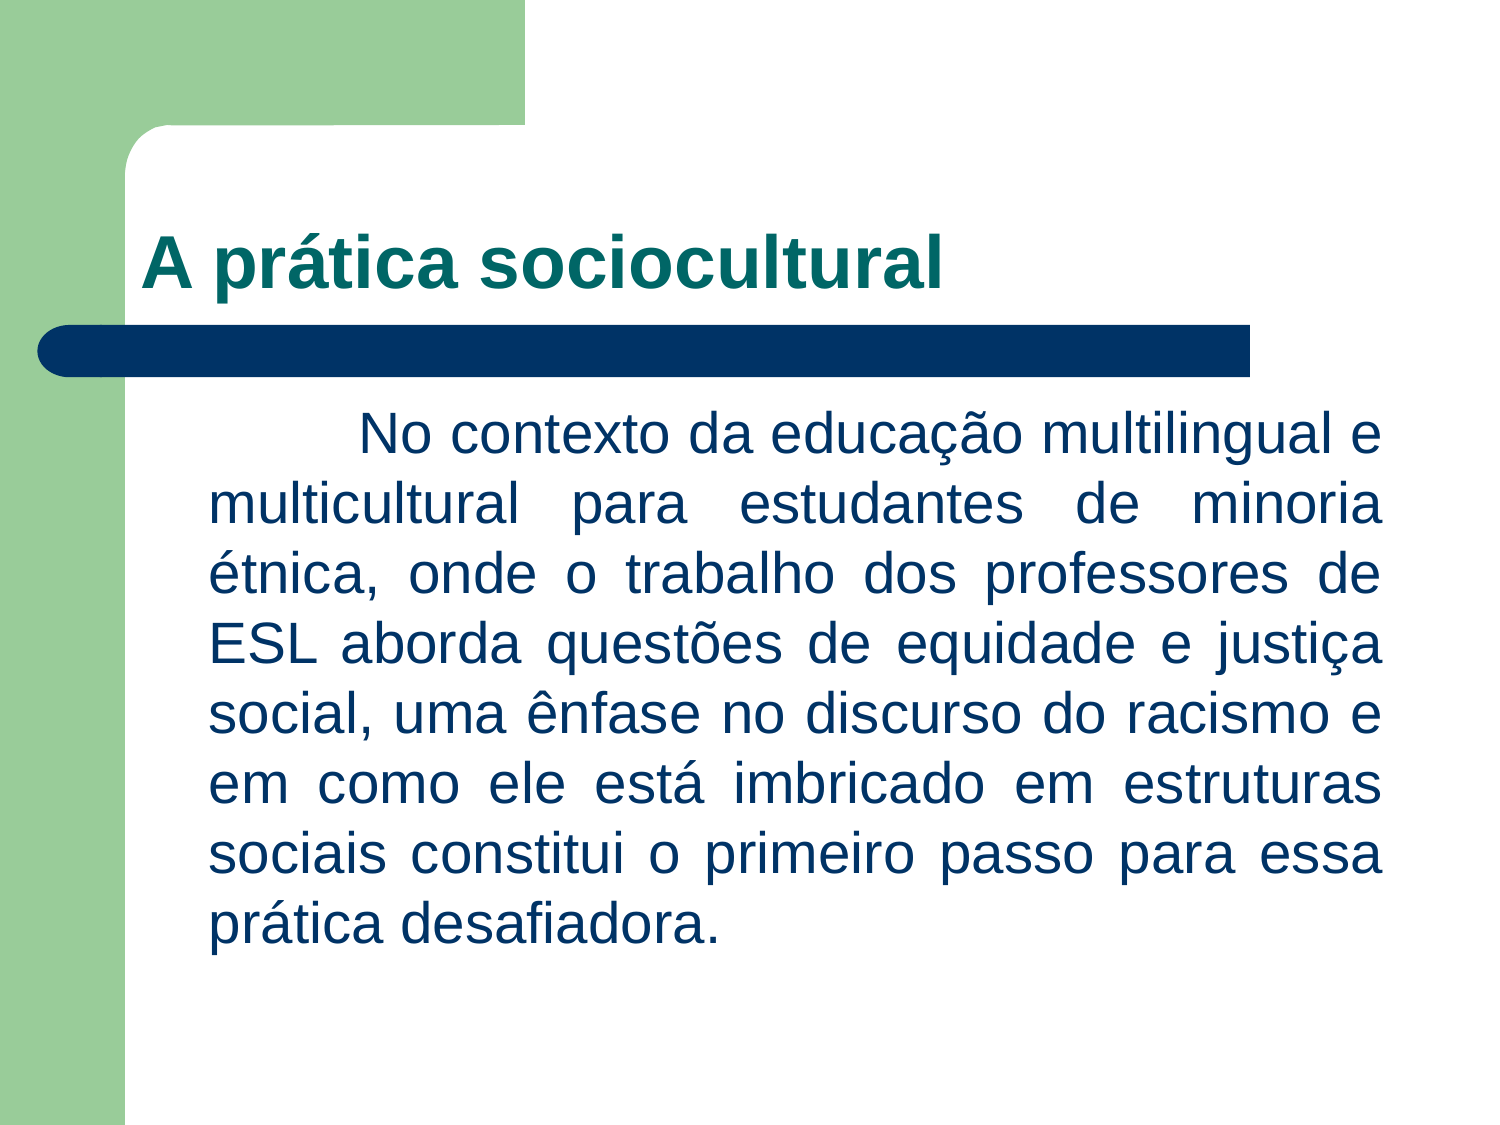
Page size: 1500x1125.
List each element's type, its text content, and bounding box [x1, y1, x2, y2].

list No contexto da educação multilingual e multicultural para estudantes de minoria étnica, onde o trabalho dos professores de ESL aborda questões de equidade e justiça social, uma ênfase no discurso do racismo e em como ele está imbricado em estruturas sociais constitui o primeiro passo para essa prática desafiadora. [137, 387, 1400, 999]
title A prática sociocultural [124, 124, 1426, 313]
